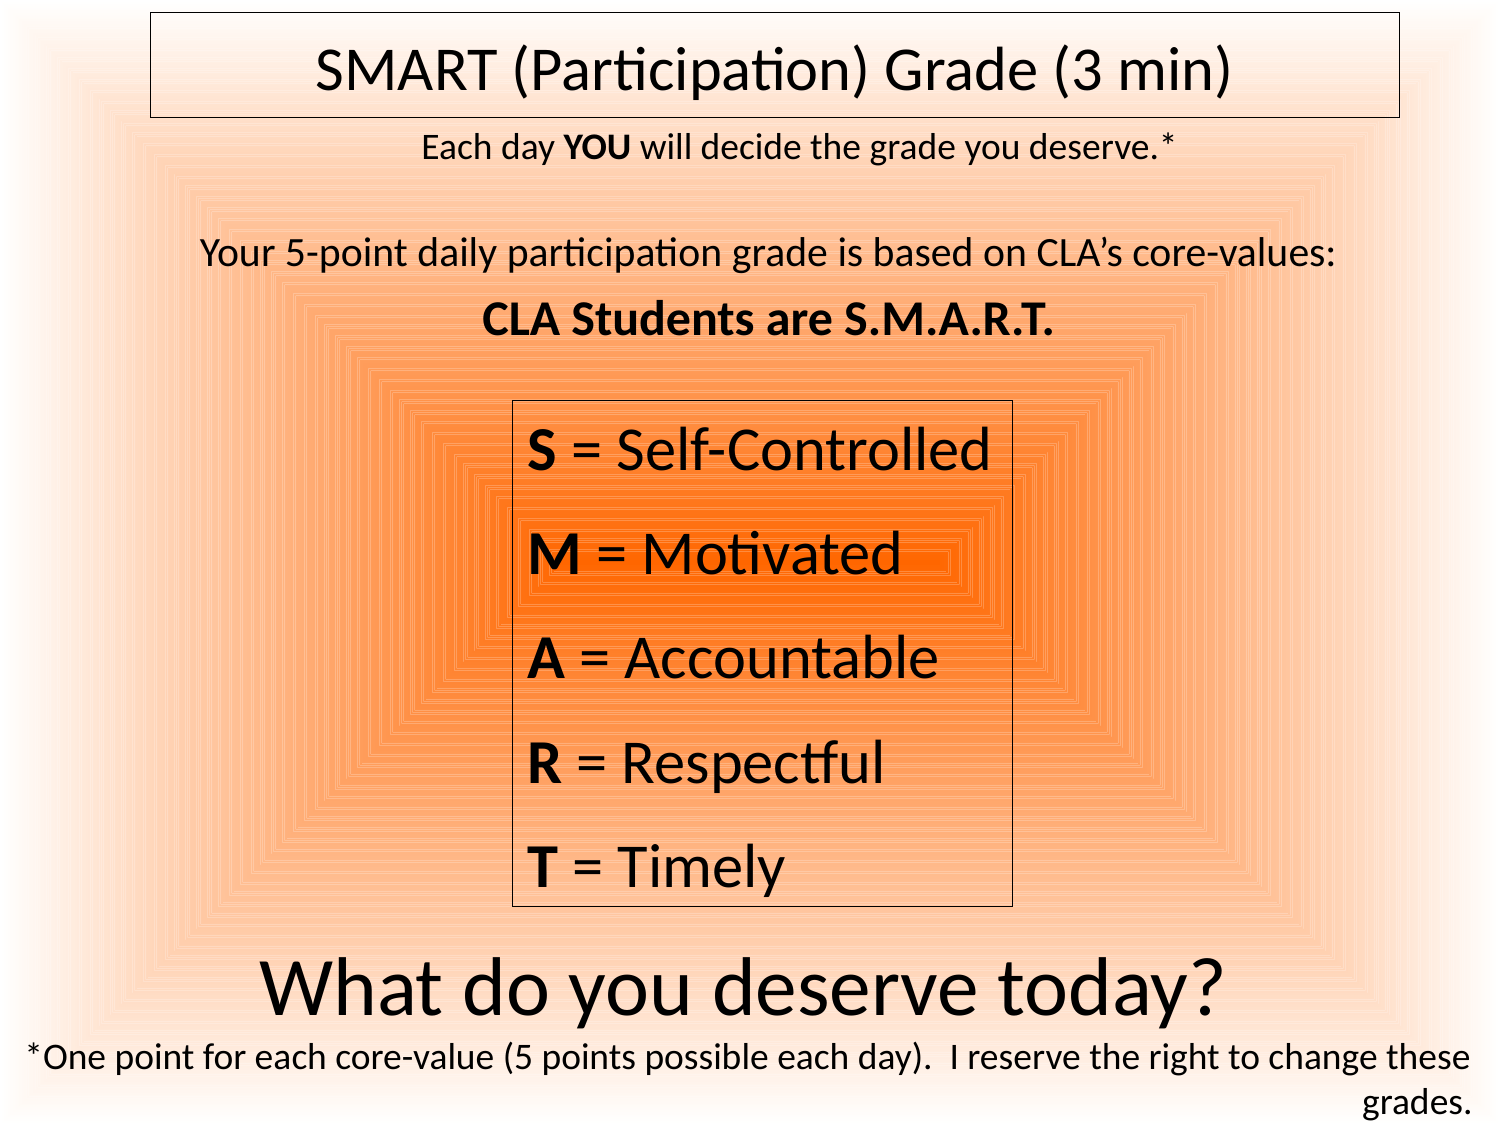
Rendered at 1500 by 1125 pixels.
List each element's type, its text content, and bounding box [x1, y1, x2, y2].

list Your 5-point daily participation grade is based on CLA’s core-values: CLA Students are S.M.A.R.T. [37, 217, 1500, 383]
text_box What do you deserve today? *One point for each core-value (5 points possible each day). I reserve the right to change these grades. [0, 924, 1488, 1125]
text_box Each day YOU will decide the grade you deserve.* [199, 114, 1400, 175]
text_box SMART (Participation) Grade (3 min) [150, 12, 1400, 118]
text_box S = Self-Controlled M = Motivated A = Accountable R = Respectful T = Timely [512, 400, 1013, 907]
